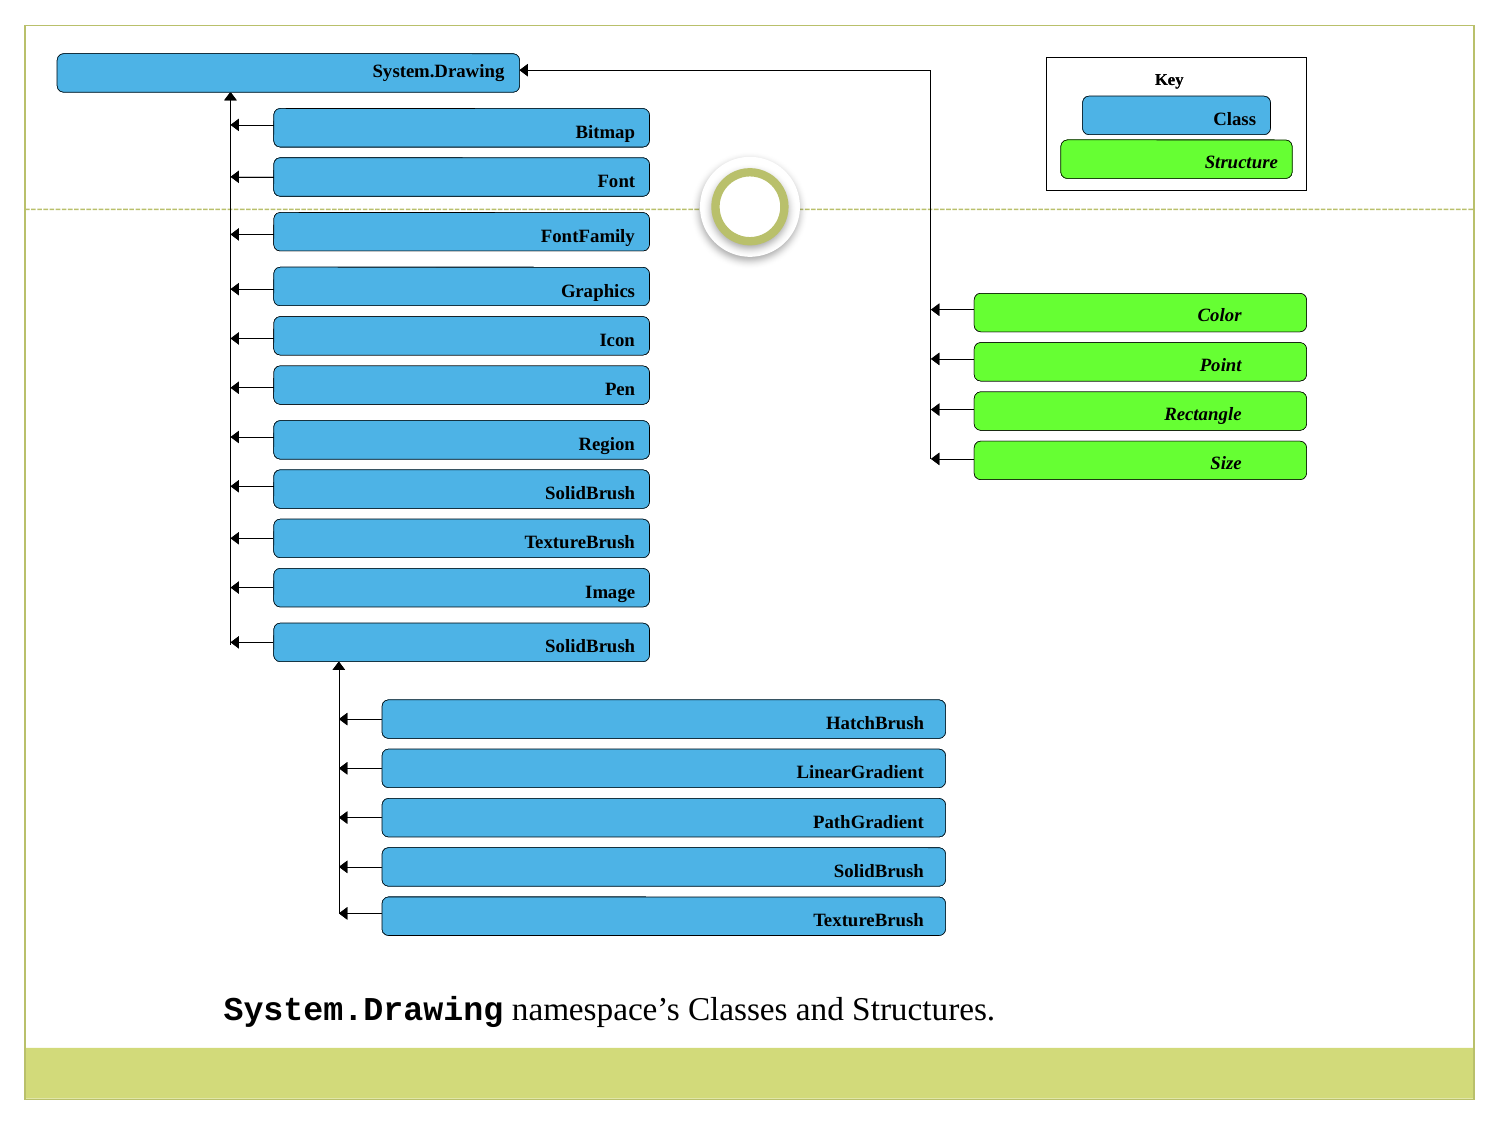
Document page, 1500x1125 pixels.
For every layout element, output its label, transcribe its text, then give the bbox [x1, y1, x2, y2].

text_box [49, 24, 1351, 966]
text_box System.Drawing namespace’s Classes and Structures. [200, 979, 1012, 1034]
